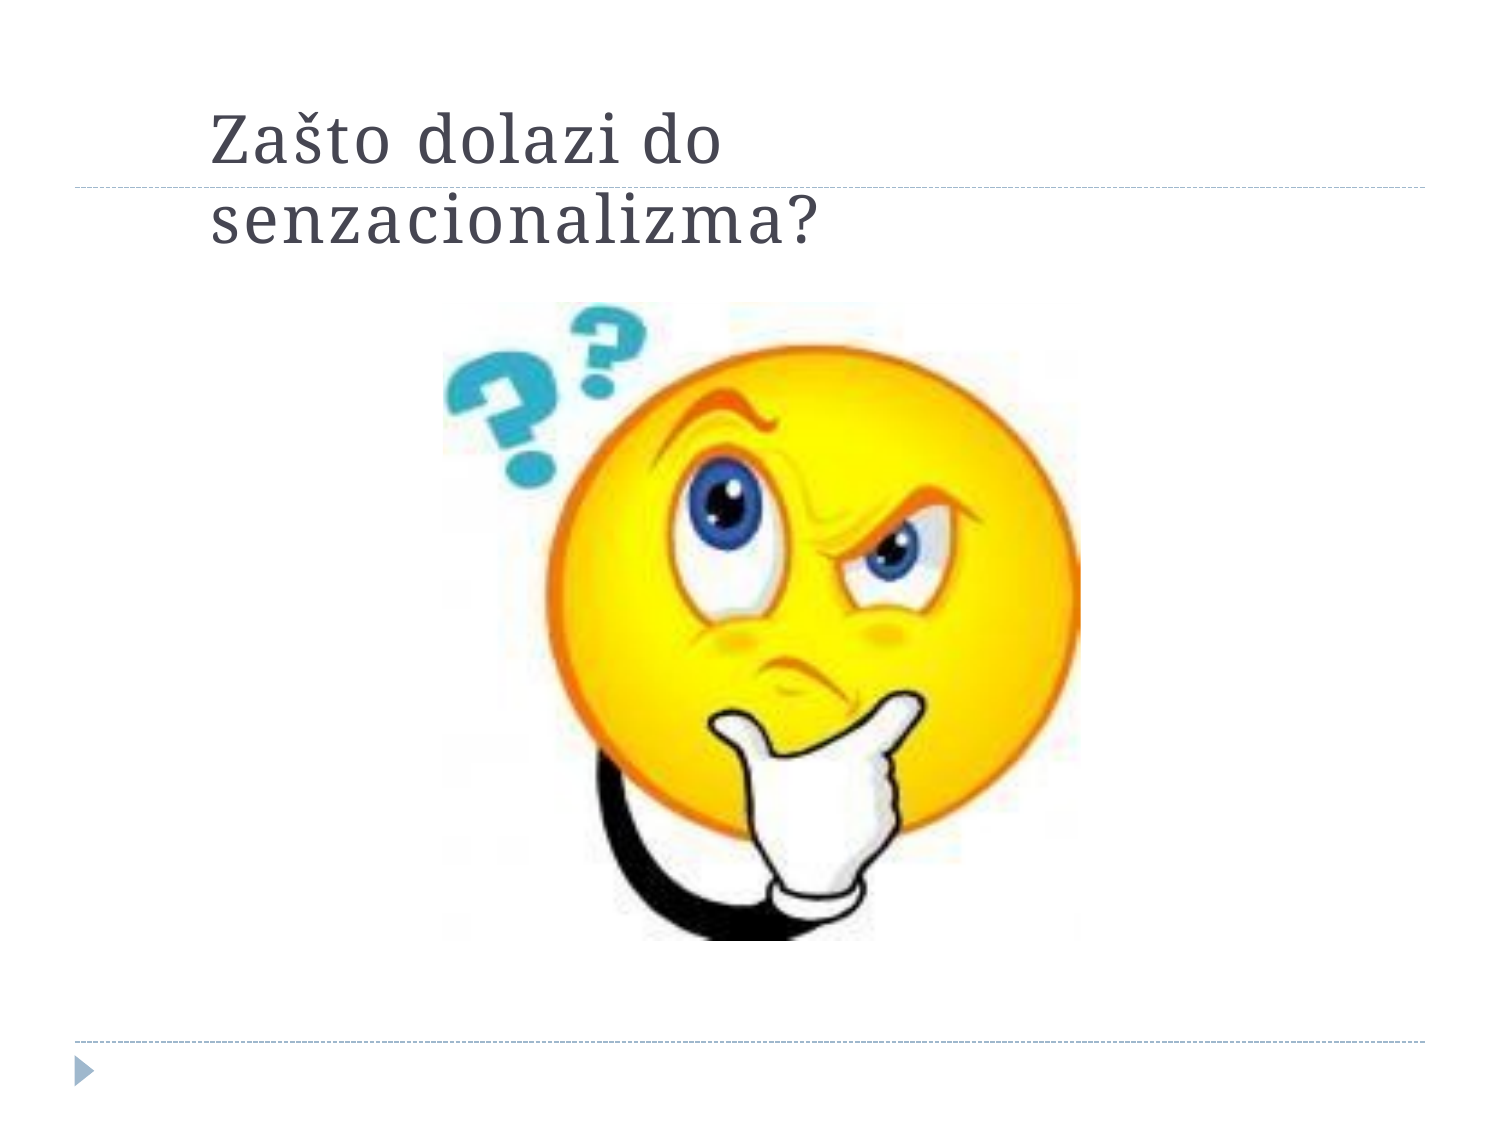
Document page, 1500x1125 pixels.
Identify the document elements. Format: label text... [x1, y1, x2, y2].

text_box [74, 1055, 95, 1087]
text_box [442, 302, 1081, 941]
title Zašto dolazi do senzacionalizma? [208, 94, 1292, 285]
